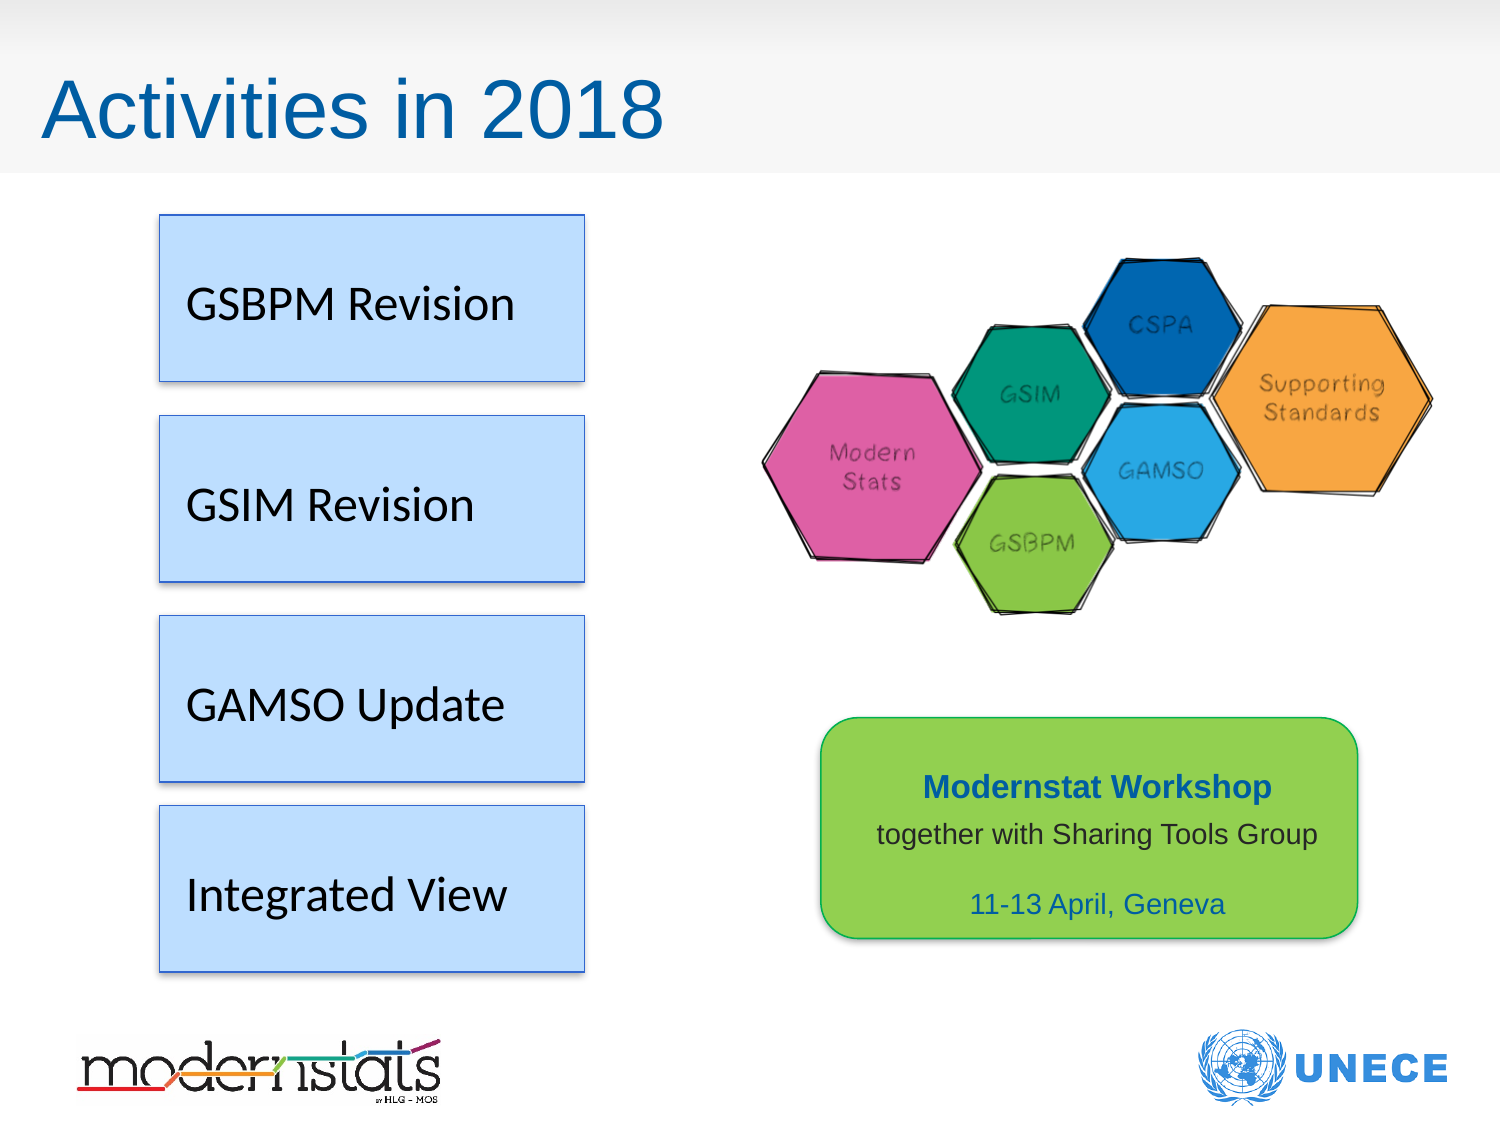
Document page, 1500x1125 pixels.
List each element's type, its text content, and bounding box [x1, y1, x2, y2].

text_box Integrated View [171, 853, 585, 929]
text_box [159, 615, 585, 783]
picture [1198, 1029, 1447, 1106]
picture [76, 1034, 441, 1106]
picture [761, 257, 1435, 617]
text_box GSIM Revision [171, 464, 550, 539]
text_box [159, 805, 585, 973]
text_box [830, 928, 1348, 940]
text_box GSBPM Revision [171, 263, 550, 338]
text_box Modernstat Workshop together with Sharing Tools Group 11-13 April, Geneva [820, 745, 1376, 928]
text_box [821, 716, 1358, 745]
title Activities in 2018 [41, 33, 1459, 157]
text_box [159, 415, 585, 583]
text_box [159, 214, 585, 382]
text_box GAMSO Update [171, 663, 585, 739]
